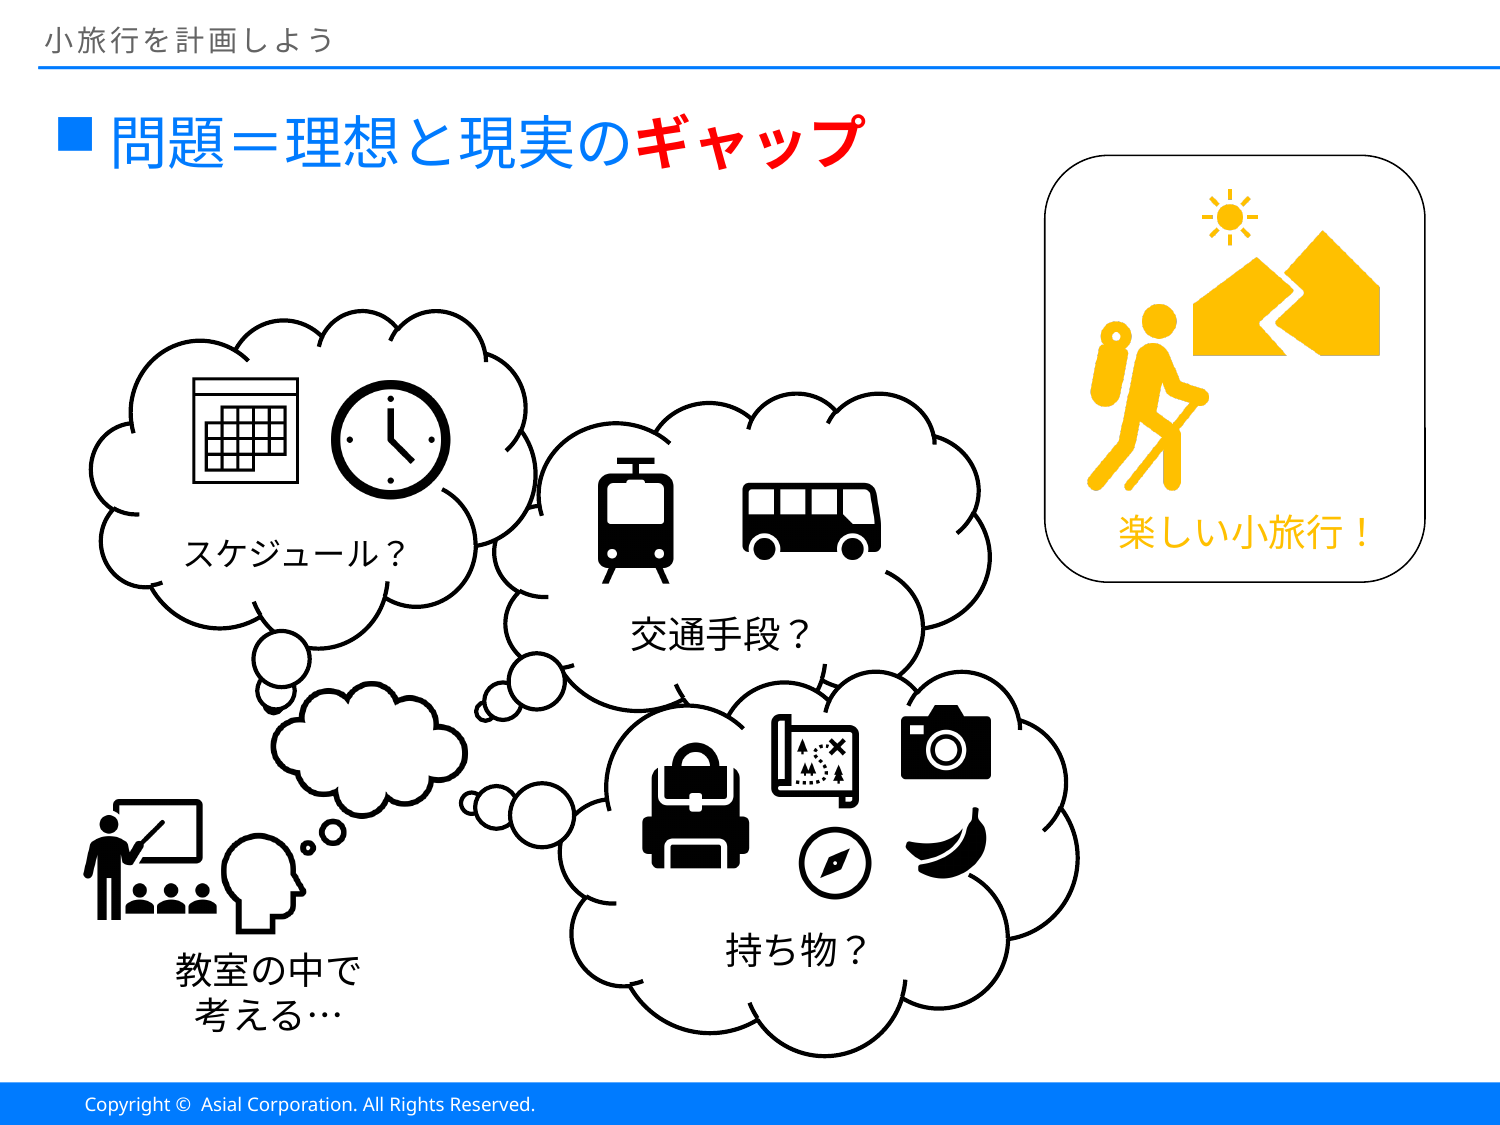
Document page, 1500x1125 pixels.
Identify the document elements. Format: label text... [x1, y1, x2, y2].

text_box 持ち物？ [491, 669, 1080, 1059]
text_box 教室の中で 考える… [160, 943, 378, 1045]
list 問題＝理想と現実のギャップ [38, 84, 1459, 988]
picture [169, 354, 466, 515]
text_box 交通手段？ [491, 391, 992, 723]
picture [735, 445, 887, 596]
picture [1044, 169, 1390, 501]
picture [74, 669, 486, 946]
picture [788, 817, 881, 910]
picture [892, 688, 1000, 889]
text_box スケジュール？ [88, 308, 538, 668]
picture [559, 445, 711, 596]
title 小旅行を計画しよう [29, 7, 1223, 72]
text_box 楽しい小旅行！ [1103, 501, 1400, 562]
picture [620, 706, 869, 887]
